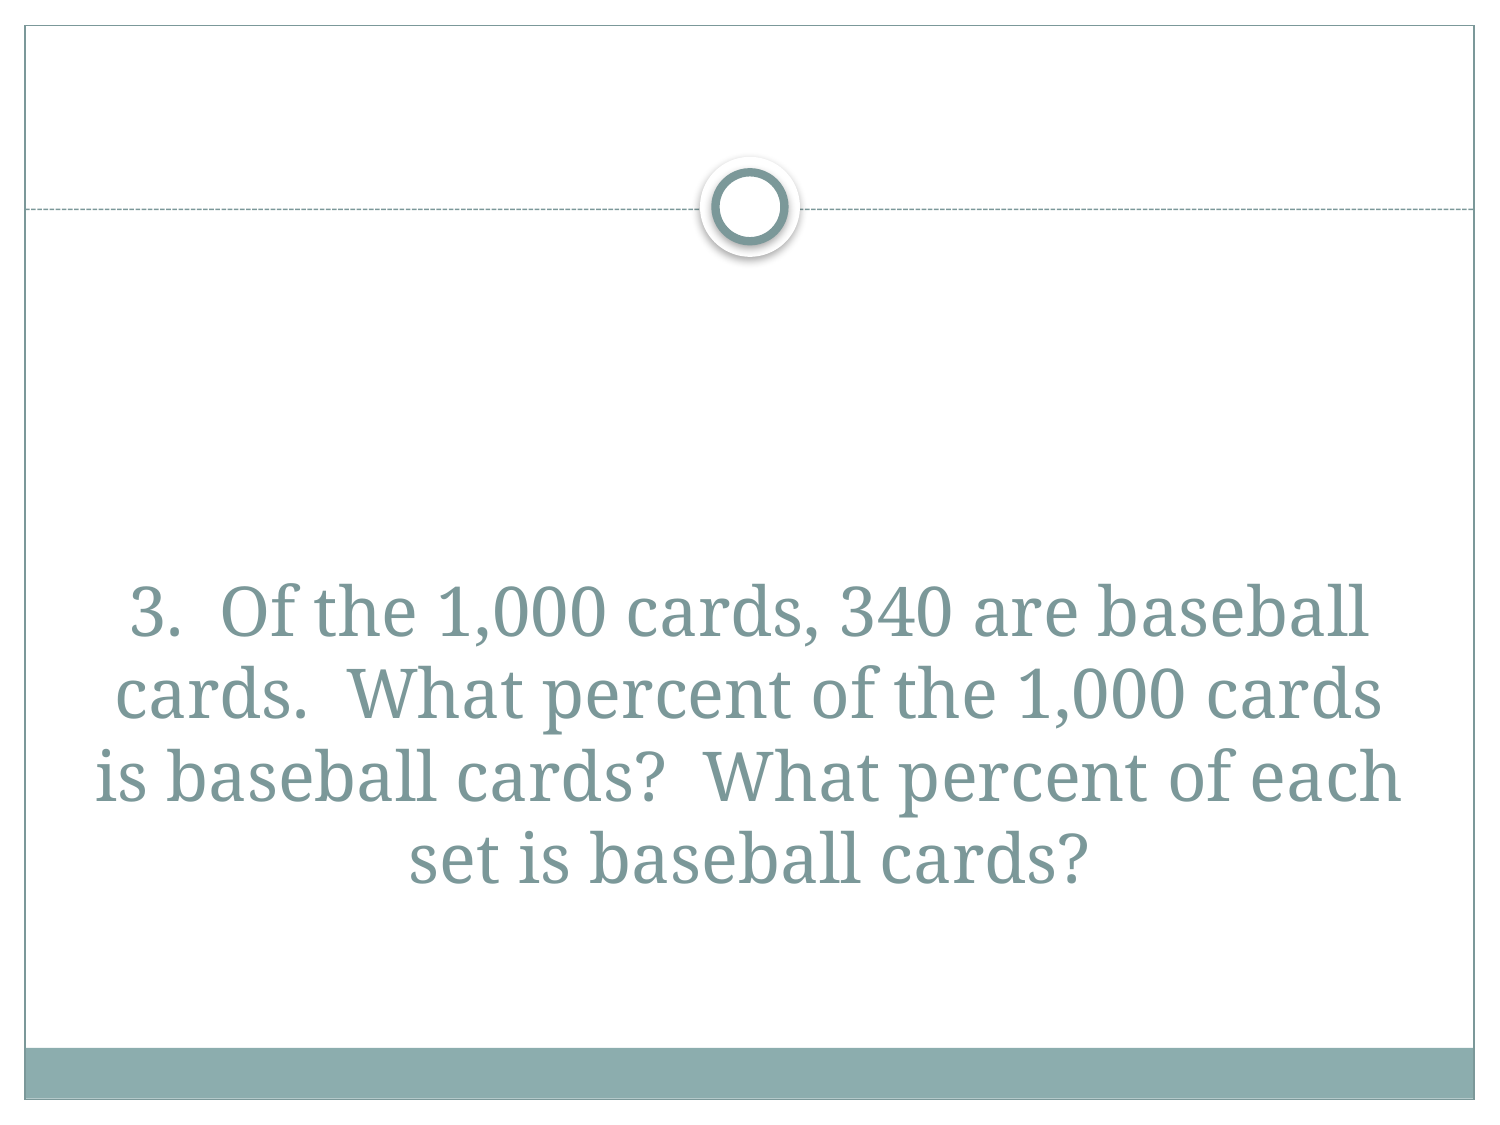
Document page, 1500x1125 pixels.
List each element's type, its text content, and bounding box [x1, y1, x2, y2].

title 3. Of the 1,000 cards, 340 are baseball cards. What percent of the 1,000 cards is baseball cards? What percent of each set is baseball cards? [75, 45, 1425, 988]
